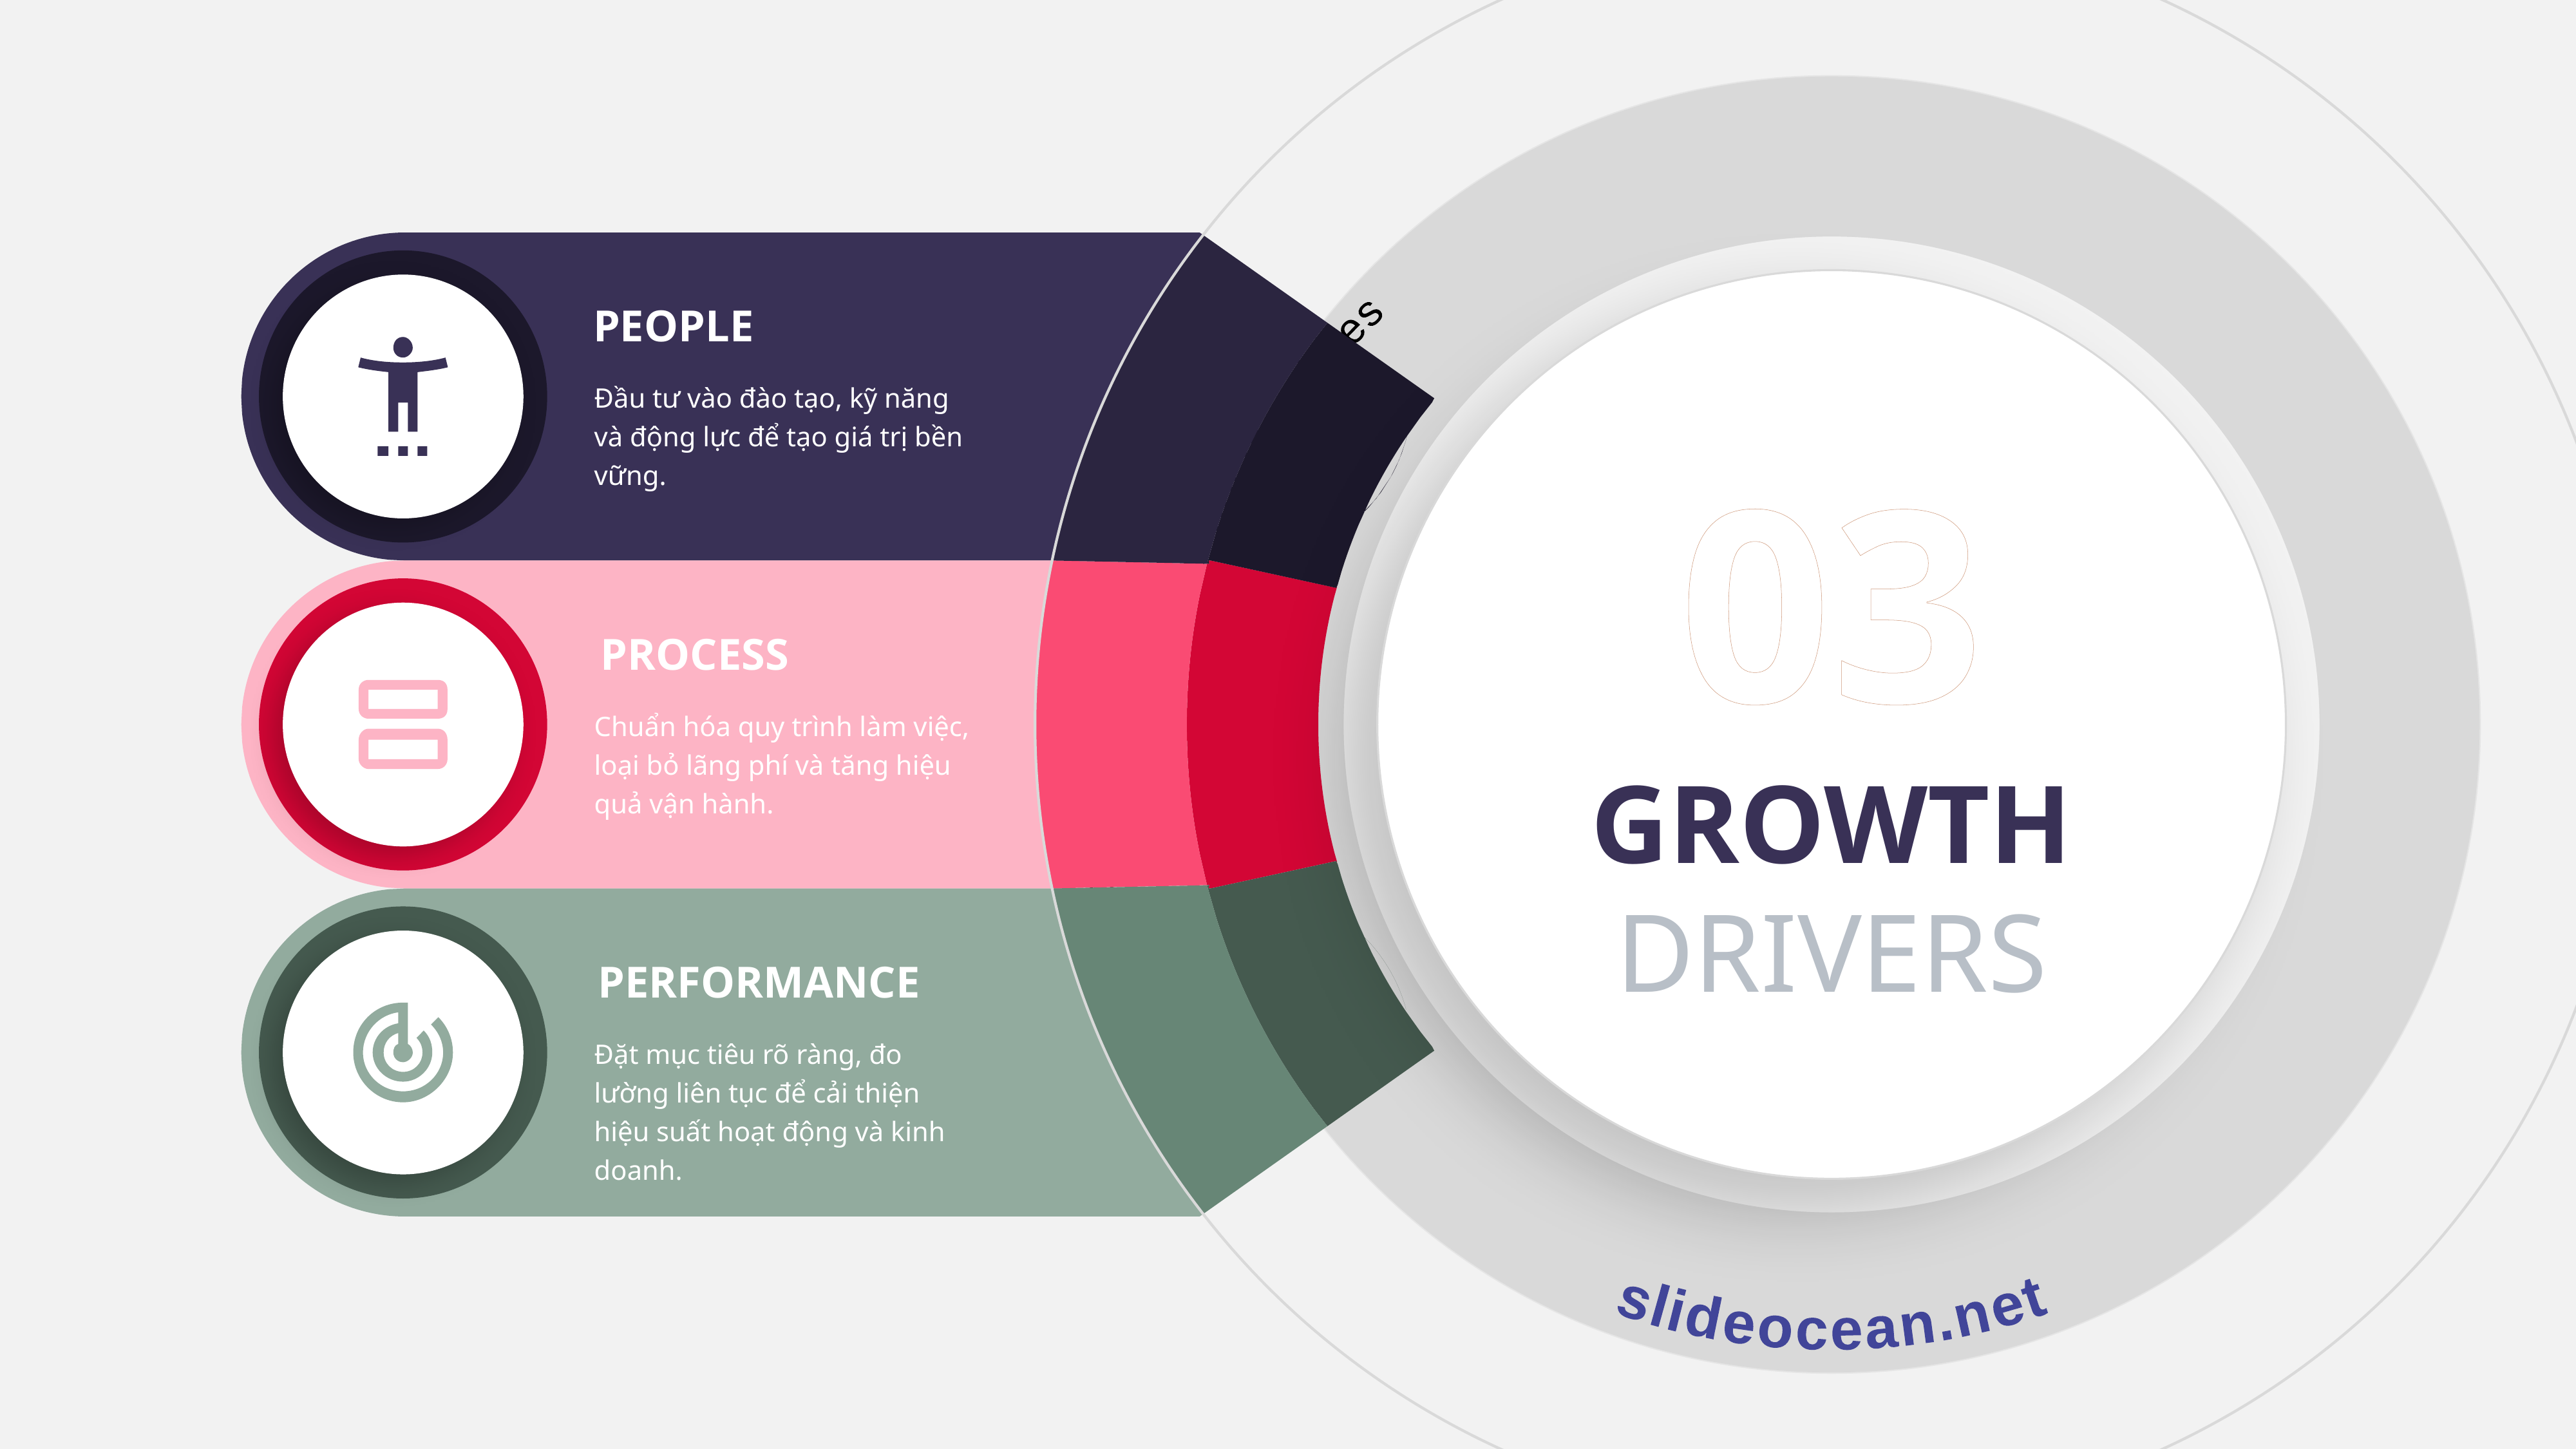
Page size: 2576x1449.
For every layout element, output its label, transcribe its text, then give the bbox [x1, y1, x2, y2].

text_box [258, 905, 549, 1200]
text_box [358, 679, 448, 770]
text_box [1034, 0, 2576, 1449]
text_box [417, 446, 428, 456]
text_box [377, 446, 389, 456]
text_box [393, 337, 413, 358]
text_box [281, 929, 525, 1176]
text_box [258, 577, 549, 872]
text_box Chuẩn hóa quy trình làm việc, loại bỏ lãng phí và tăng hiệu quả vận hành. [585, 698, 983, 824]
text_box PROCESS [600, 627, 790, 679]
text_box [240, 887, 1202, 1218]
text_box [240, 231, 1202, 560]
text_box [281, 601, 525, 848]
text_box [240, 559, 1051, 889]
text_box PERFORMANCE [598, 954, 921, 1007]
text_box [398, 446, 408, 456]
text_box PEOPLE [593, 298, 755, 351]
text_box Đầu tư vào đào tạo, kỹ năng và động lực để tạo giá trị bền vững. [585, 370, 983, 496]
text_box 03 GROWTH DRIVERS [1581, 430, 2082, 1019]
text_box [353, 1002, 453, 1103]
text_box [358, 357, 448, 432]
text_box [281, 273, 525, 520]
text_box [258, 249, 549, 544]
text_box Đặt mục tiêu rõ ràng, đo lường liên tục để cải thiện hiệu suất hoạt động và kinh doanh. [585, 1026, 983, 1191]
